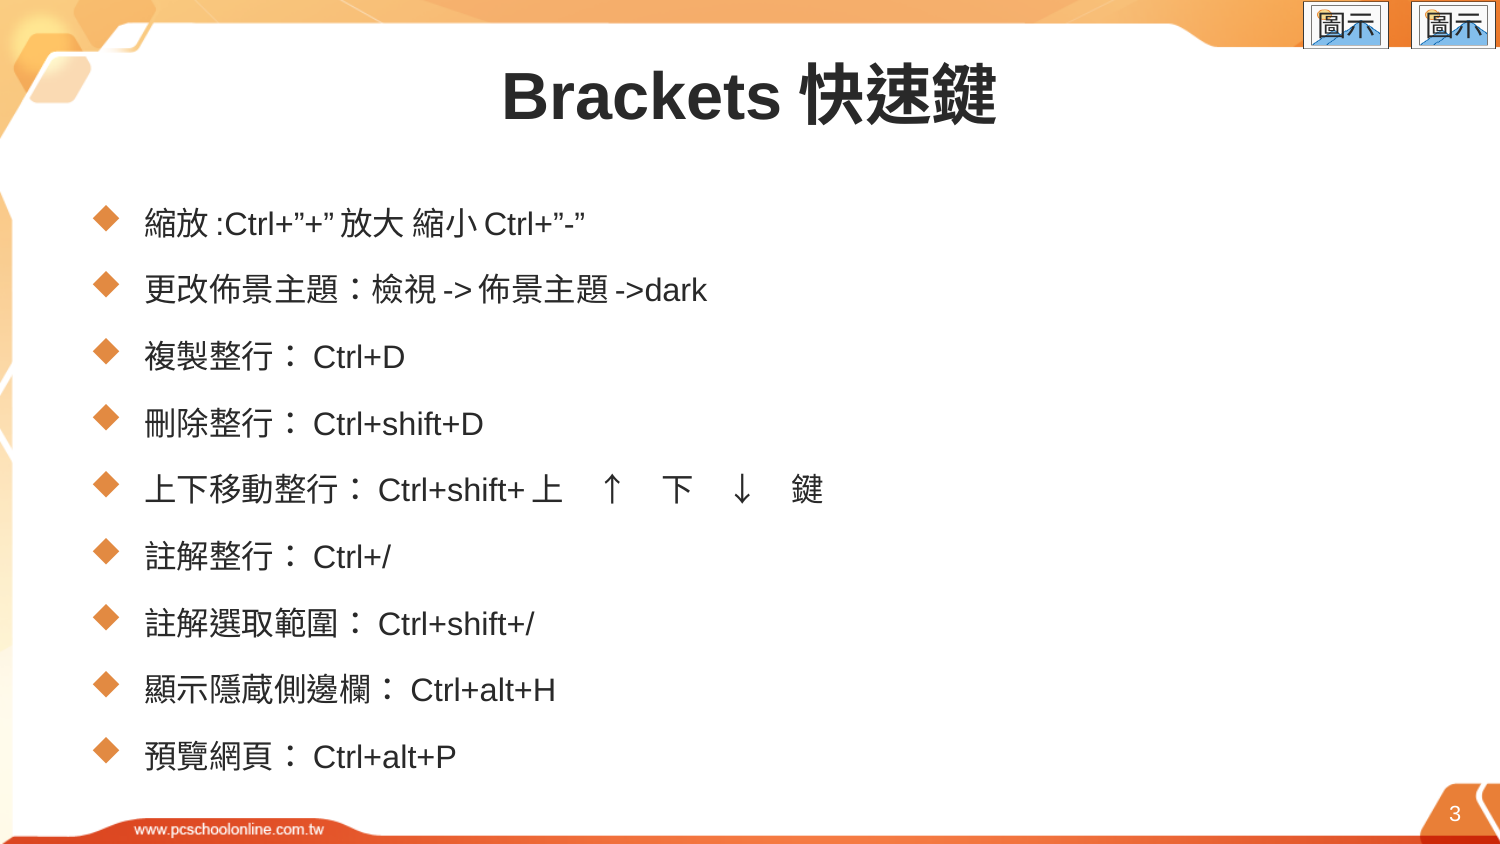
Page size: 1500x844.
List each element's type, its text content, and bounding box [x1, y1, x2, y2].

picture [0, 0, 1500, 844]
list 縮放:Ctrl+”+”放大 縮小Ctrl+”-” 更改佈景主題：檢視->佈景主題->dark 複製整行：Ctrl+D 刪除整行：Ctrl+shift+D 上下移動整行：Ctrl+shift+上 ↑ 下 ↓ 鍵 註解整行：Ctrl+/ 註解選取範圍：Ctrl+shift+/ 顯示隱蔵側邊欄：Ctrl+alt+H 預覽網頁：Ctrl+alt+P [75, 175, 1425, 789]
title Brackets快速鍵 [75, 46, 1425, 163]
slide_number 3 [1422, 790, 1488, 836]
